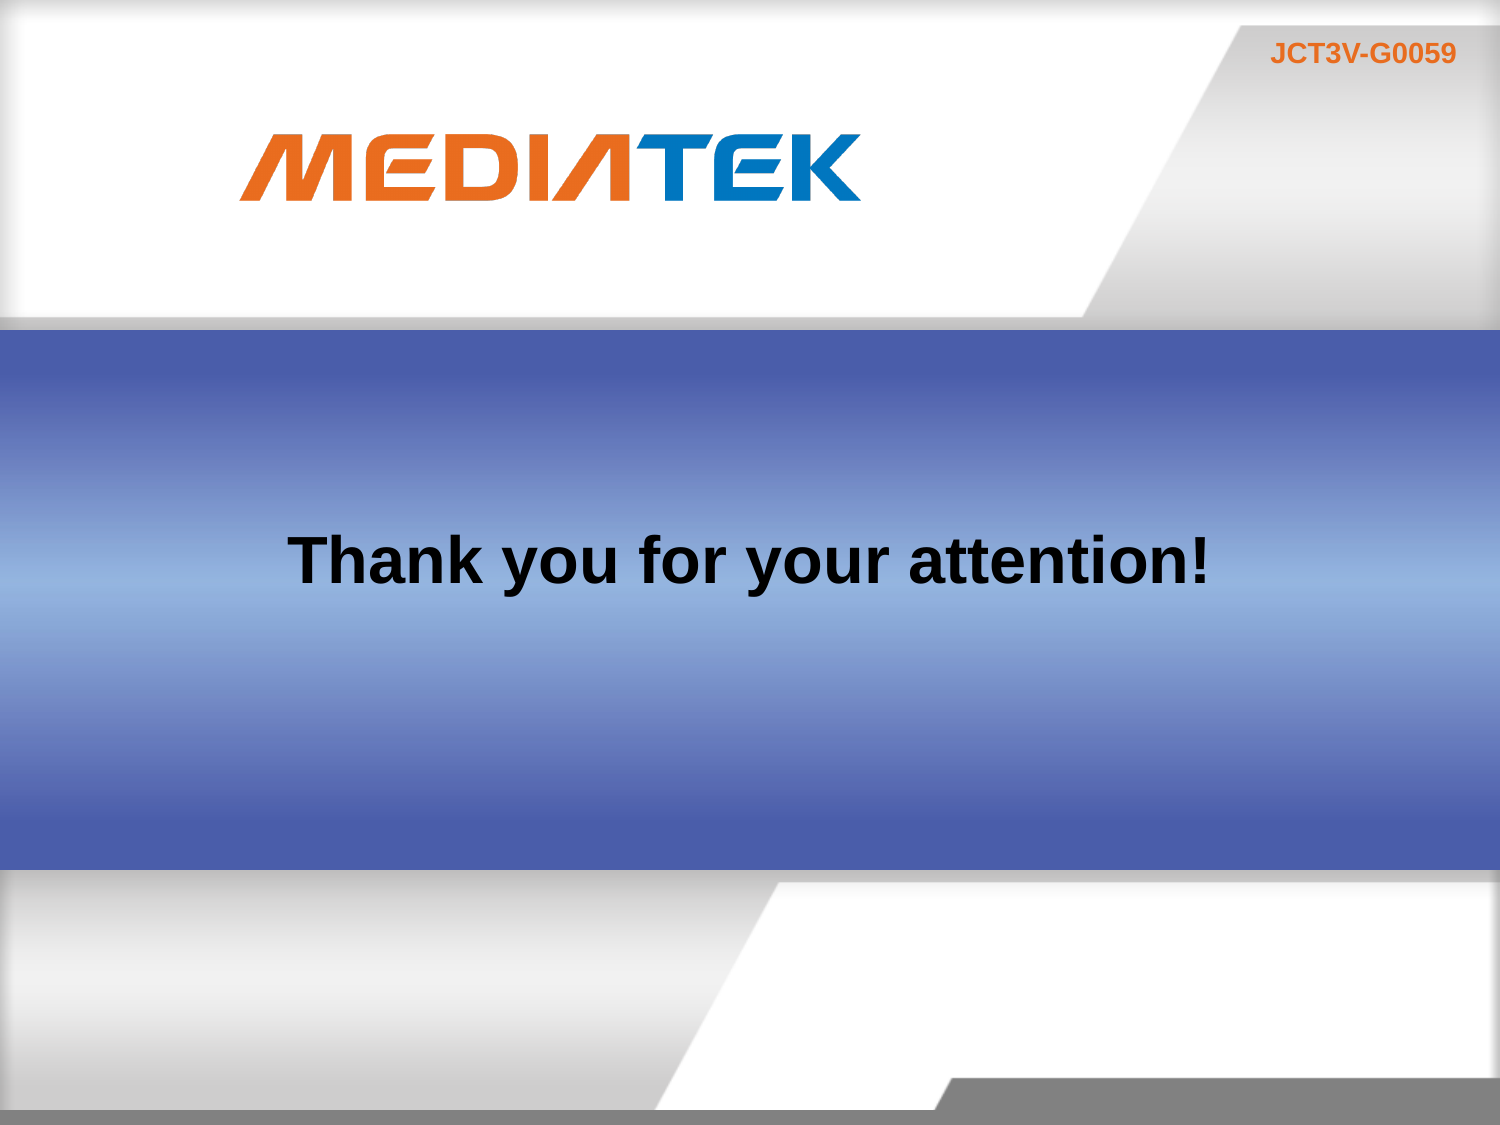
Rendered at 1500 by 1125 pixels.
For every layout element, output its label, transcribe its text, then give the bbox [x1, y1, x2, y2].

picture [0, 0, 1500, 1125]
title Thank you for your attention! [50, 438, 1450, 676]
